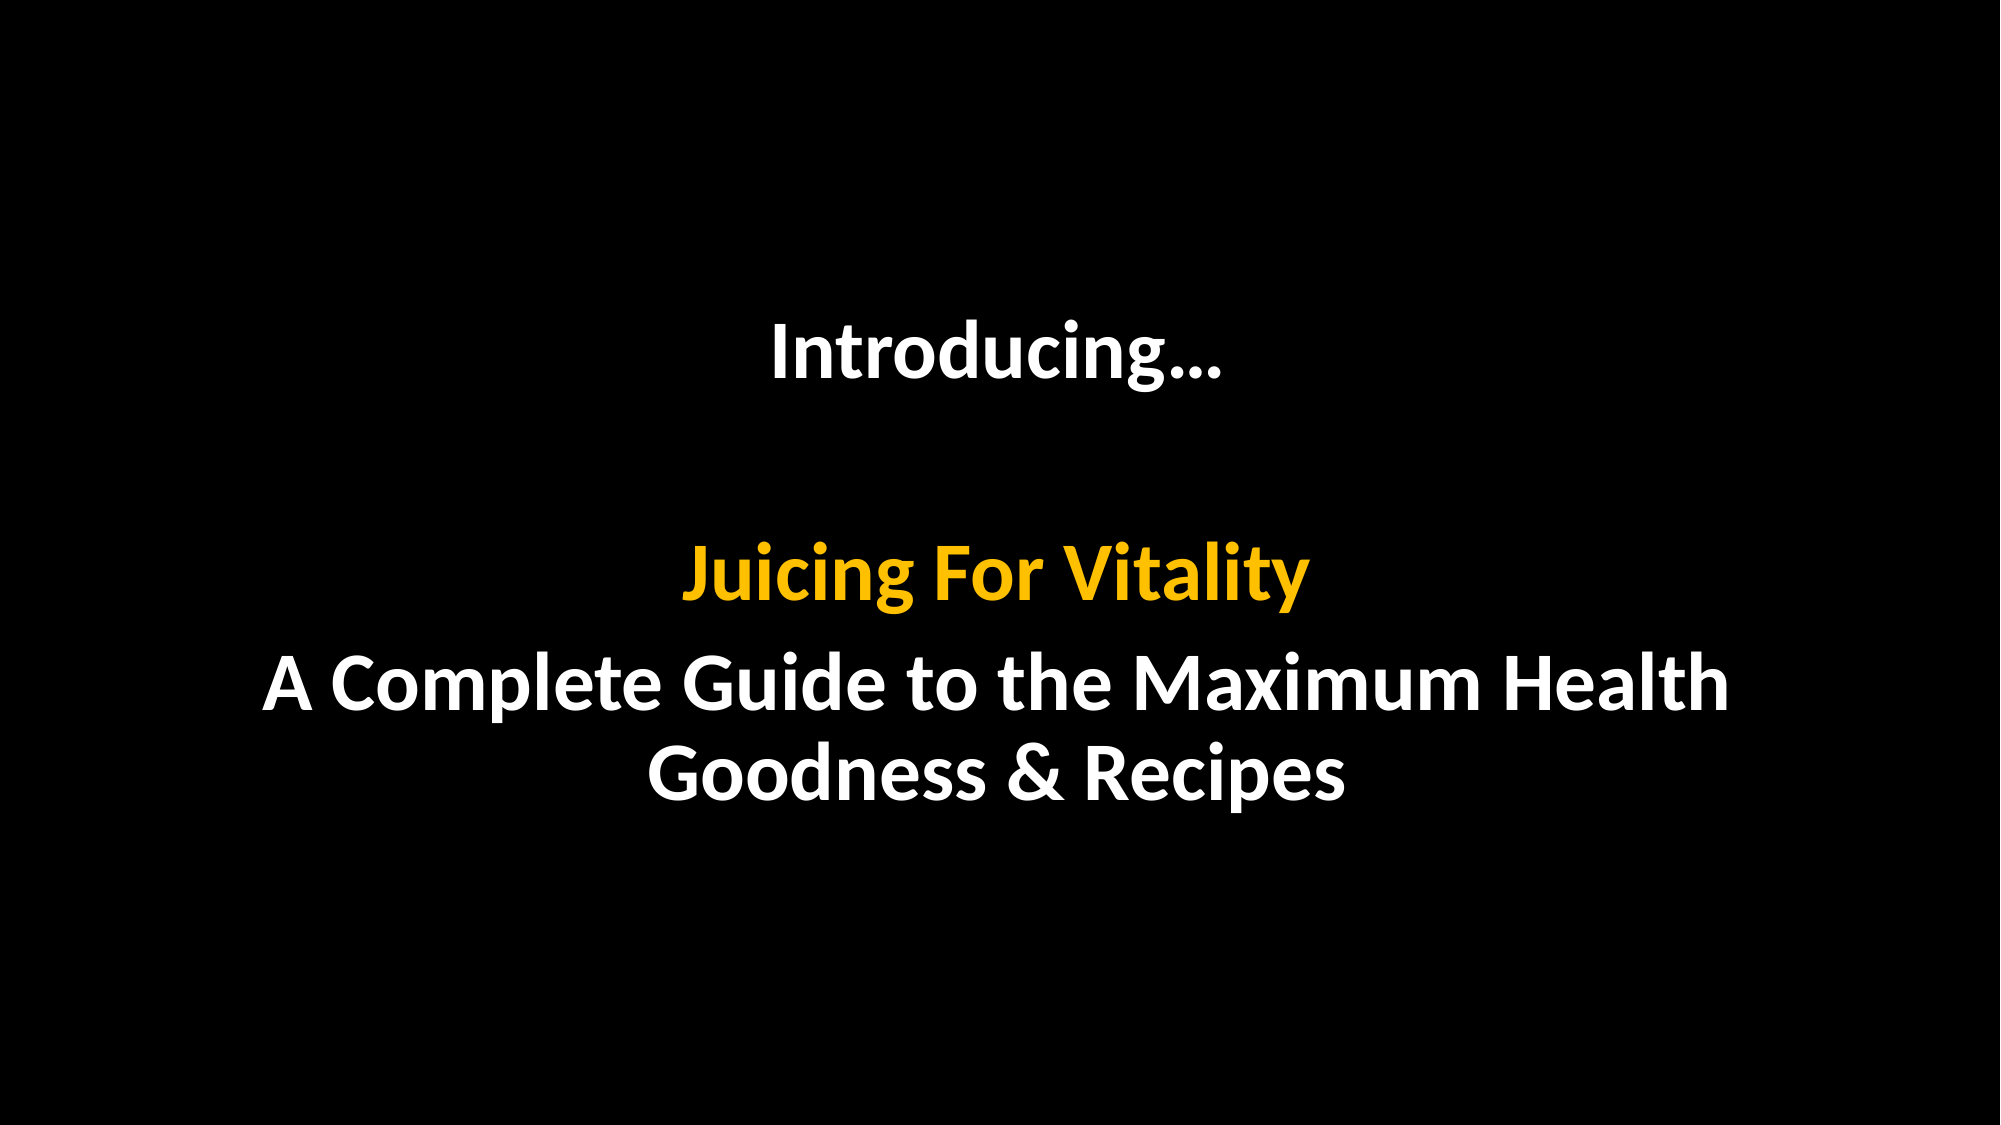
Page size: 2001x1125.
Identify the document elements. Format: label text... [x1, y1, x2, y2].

list Introducing… Juicing For Vitality A Complete Guide to the Maximum Health Goodness & Recipes [134, 298, 1860, 853]
